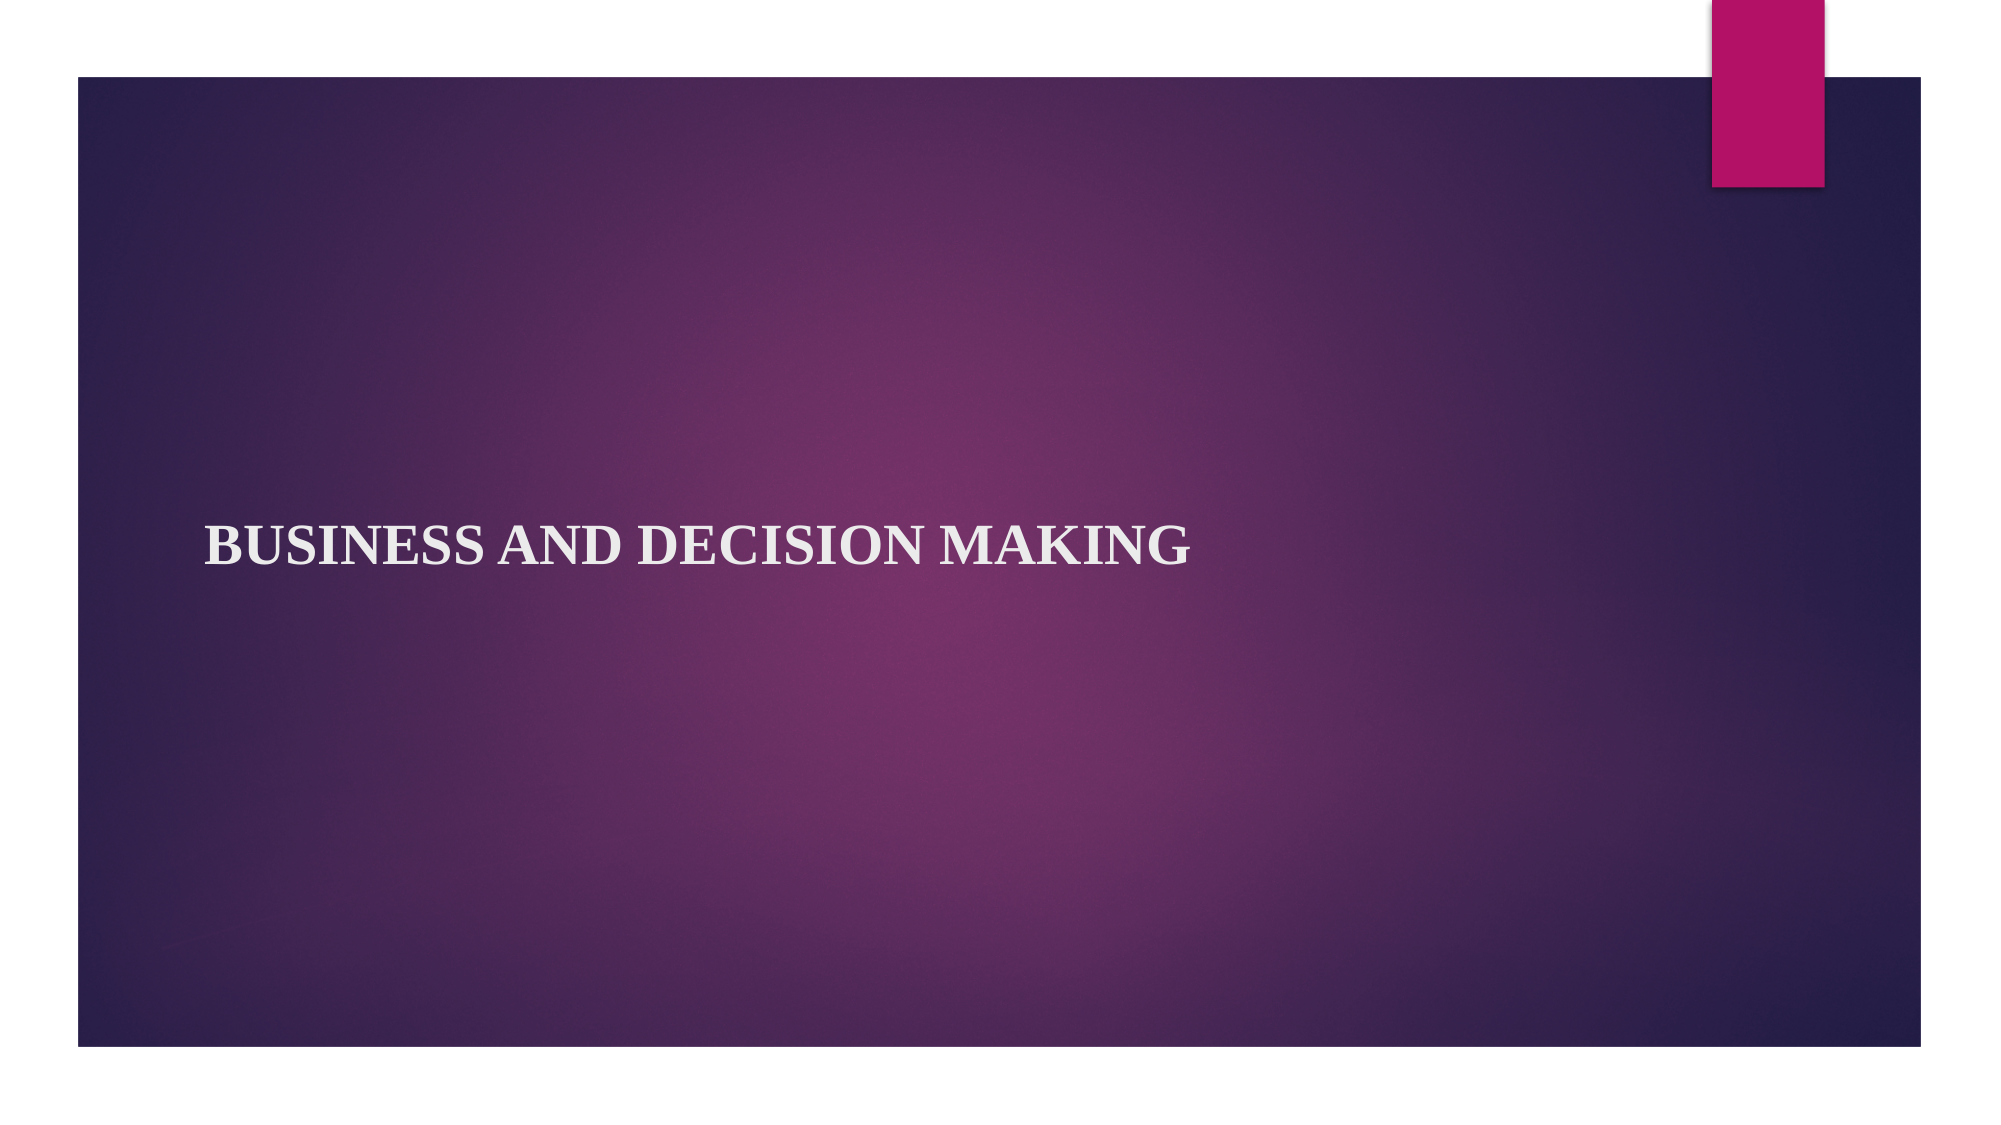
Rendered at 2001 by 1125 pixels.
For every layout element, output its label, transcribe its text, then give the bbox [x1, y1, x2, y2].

title BUSINESS AND DECISION MAKING [189, 344, 1638, 784]
